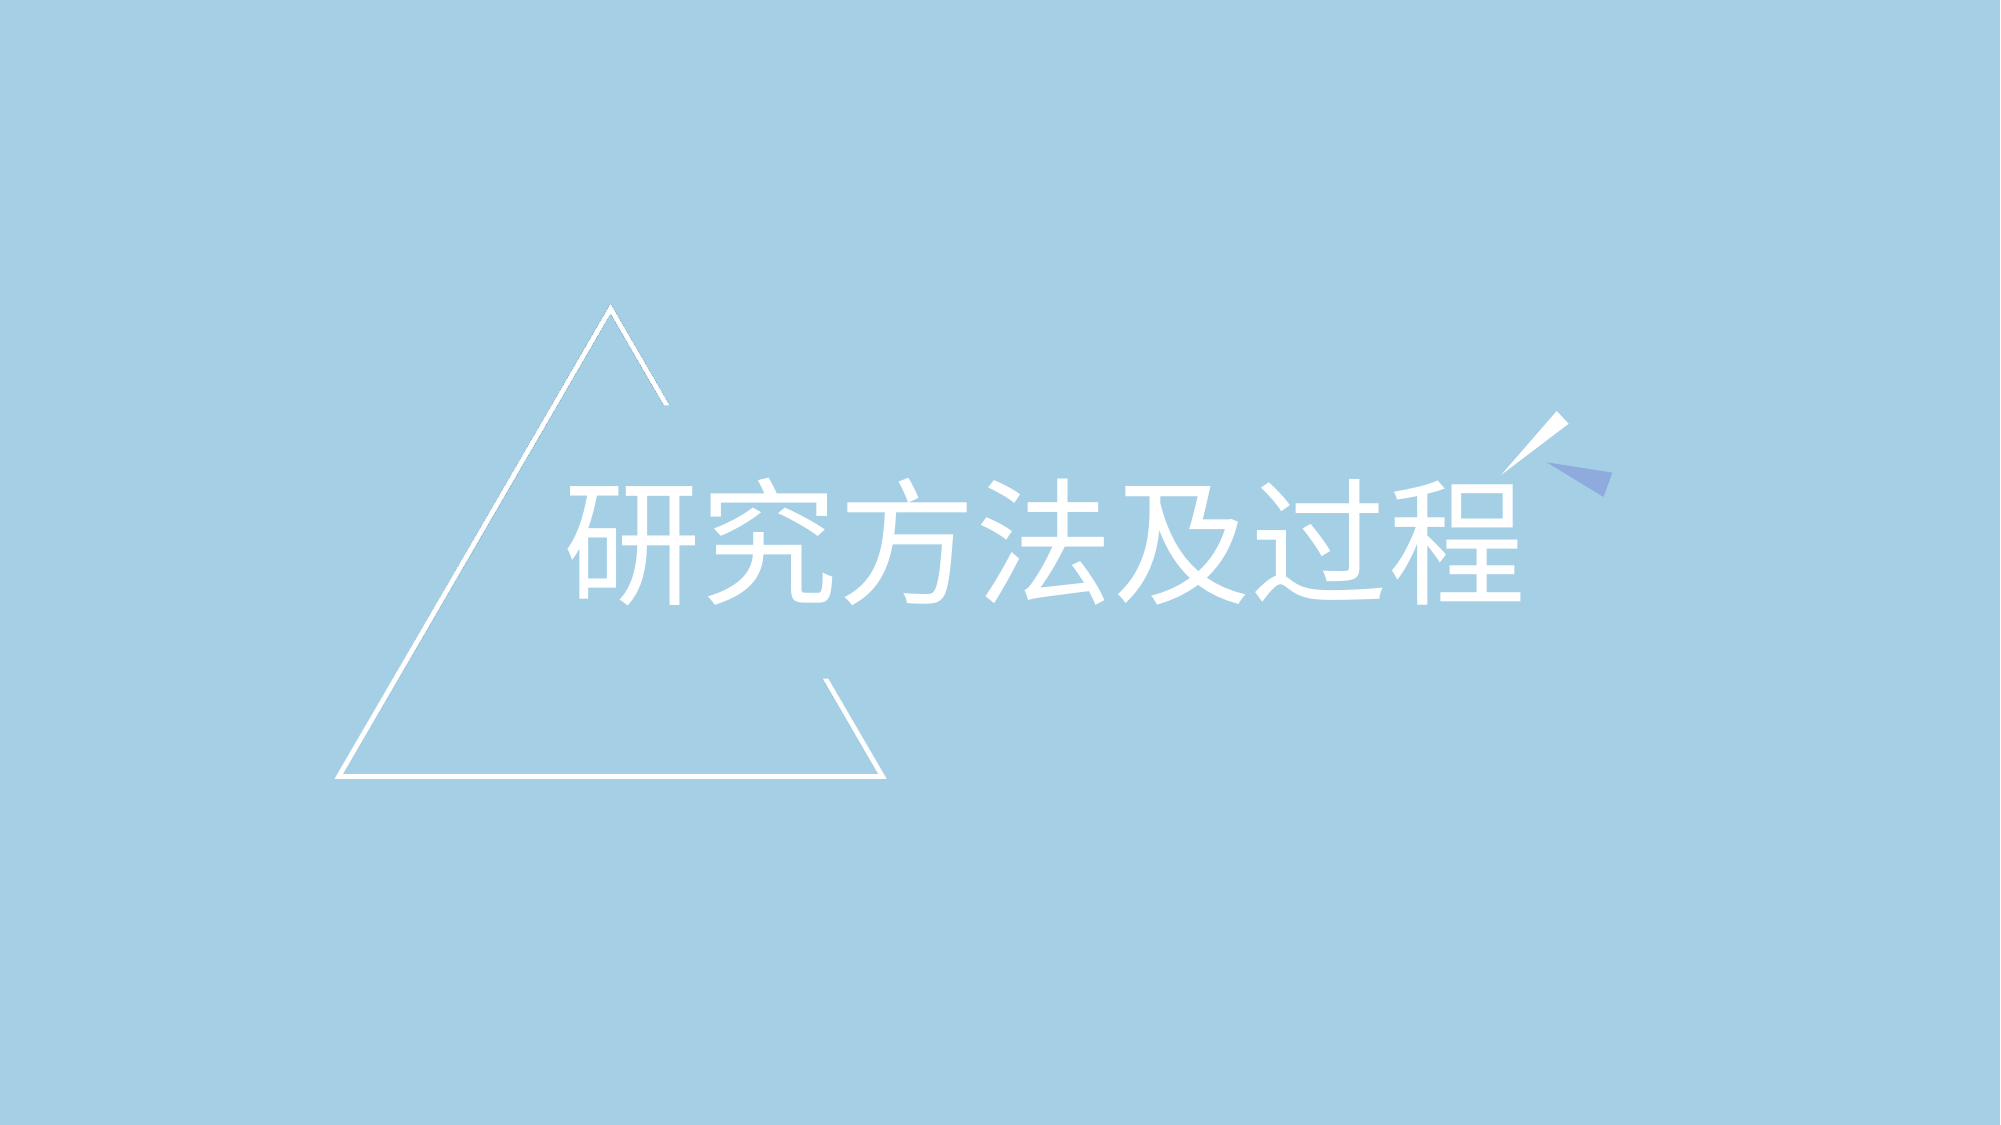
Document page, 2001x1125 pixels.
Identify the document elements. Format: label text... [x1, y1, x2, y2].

picture [334, 303, 887, 780]
text_box [1500, 409, 1571, 476]
text_box 研究方法及过程 [887, 450, 1597, 630]
text_box [1546, 461, 1614, 499]
